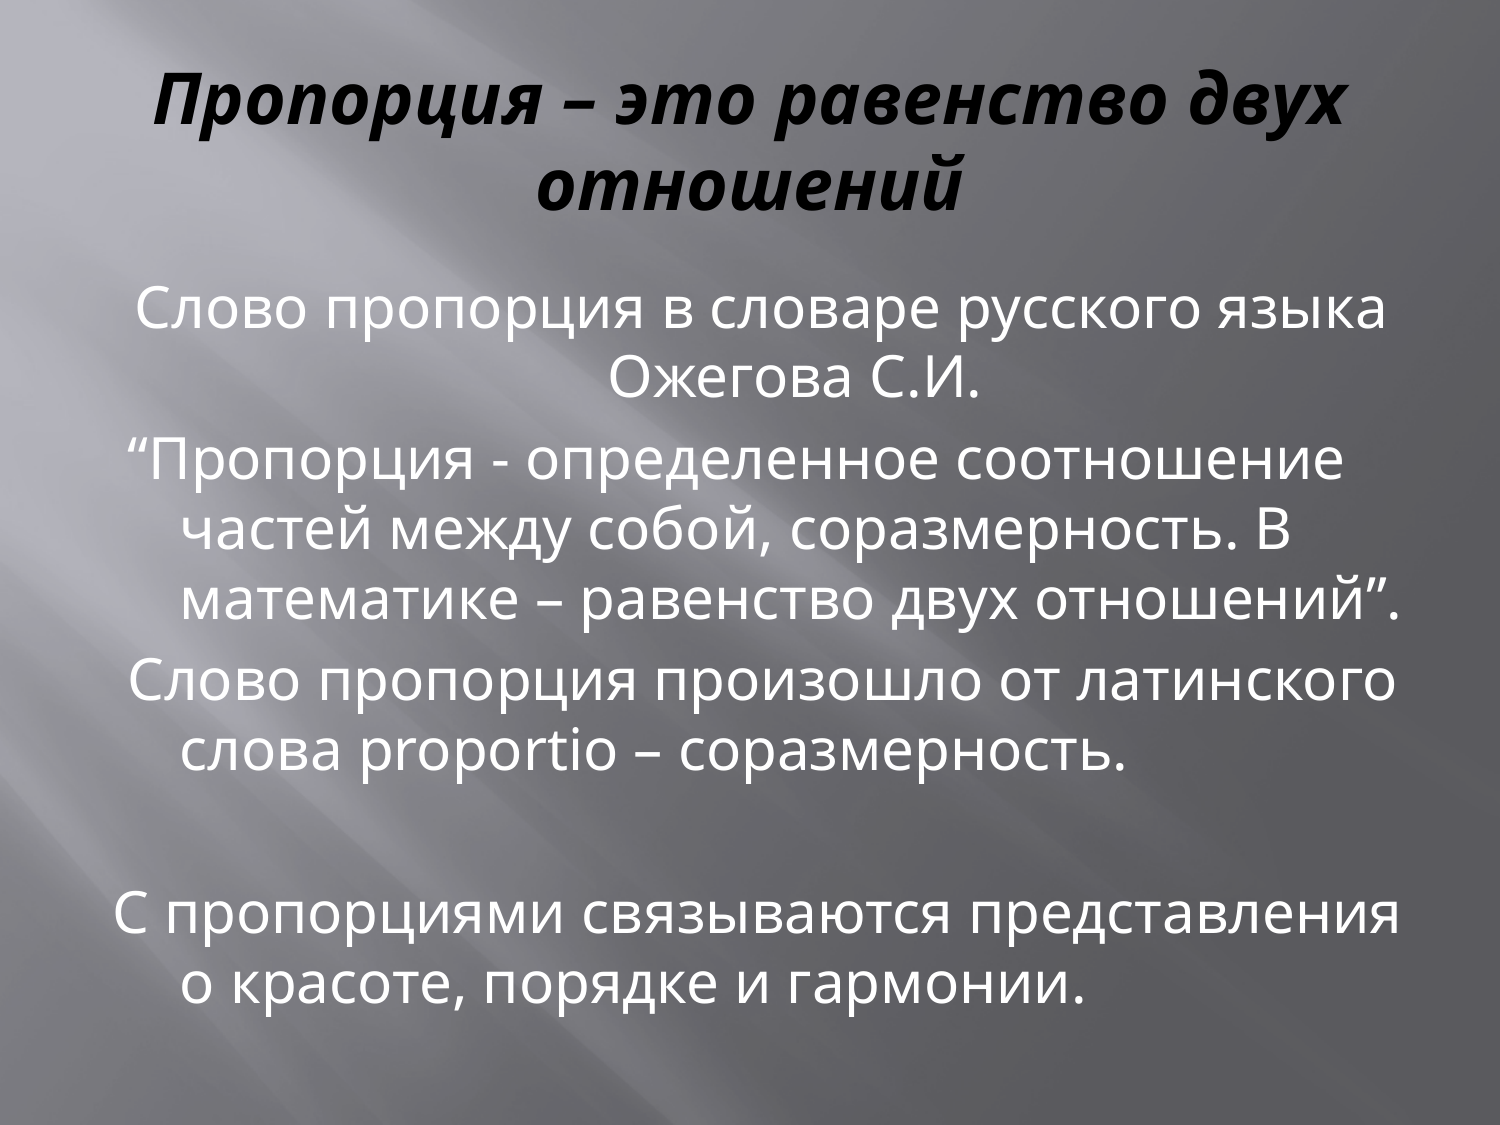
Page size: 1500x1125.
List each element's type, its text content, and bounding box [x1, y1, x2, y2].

title Пропорция – это равенство двух отношений [75, 45, 1425, 233]
list Слово пропорция в словаре русского языка Ожегова С.И. “Пропорция - определенное соотношение частей между собой, соразмерность. В математике – равенство двух отношений”. Слово пропорция произошло от латинского слова proportio – соразмерность. С пропорциями связываются представления о красоте, порядке и гармонии. [75, 262, 1425, 1035]
